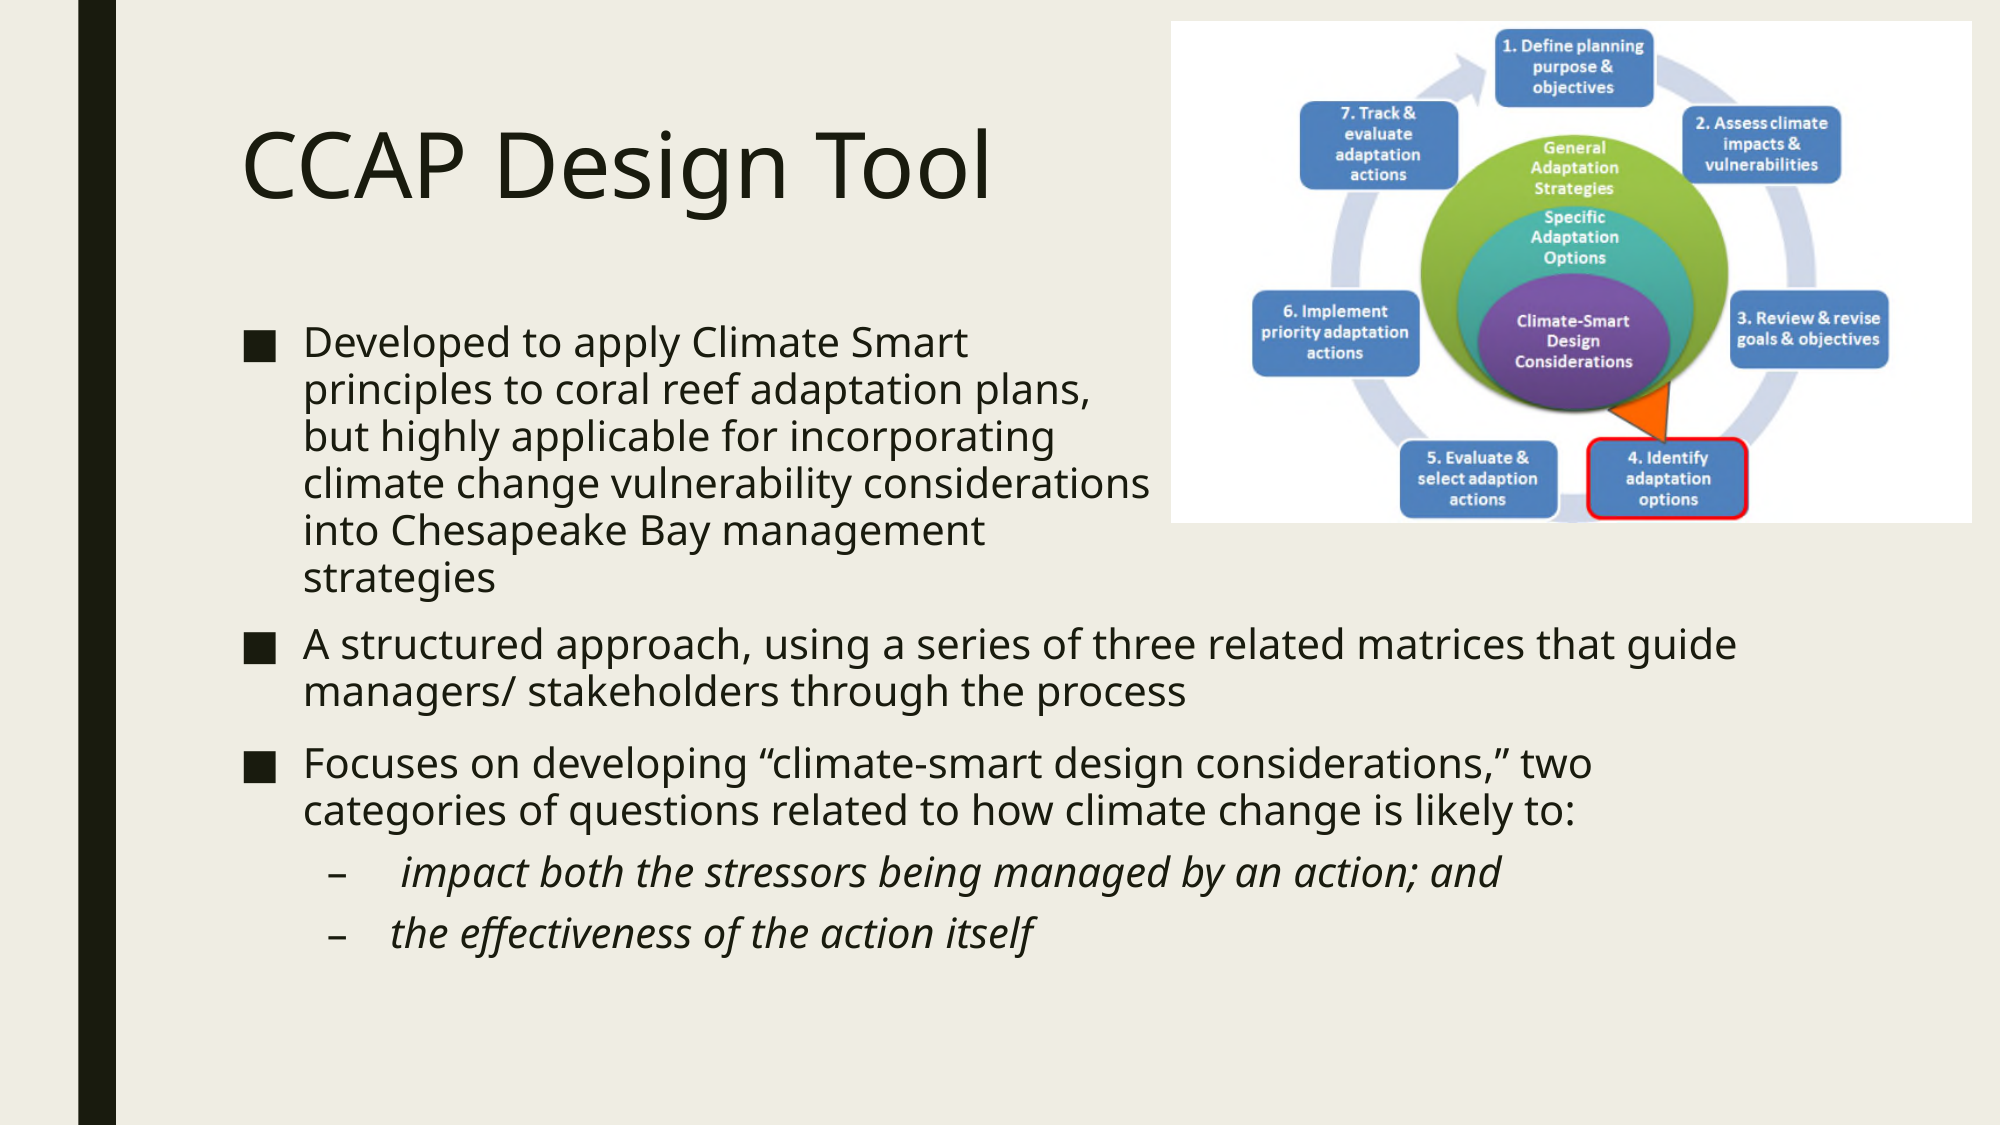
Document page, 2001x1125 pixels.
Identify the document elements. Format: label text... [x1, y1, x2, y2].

text_box A structured approach, using a series of three related matrices that guide managers/ stakeholders through the process Focuses on developing “climate-smart design considerations,” two categories of questions related to how climate change is likely to: impact both the stressors being managed by an action; and the effectiveness of the action itself [224, 614, 1800, 1050]
picture [1171, 21, 1972, 523]
list Developed to apply Climate Smart principles to coral reef adaptation plans, but highly applicable for incorporating climate change vulnerability considerations into Chesapeake Bay management strategies [225, 312, 1172, 614]
title CCAP Design Tool [225, 112, 1171, 312]
